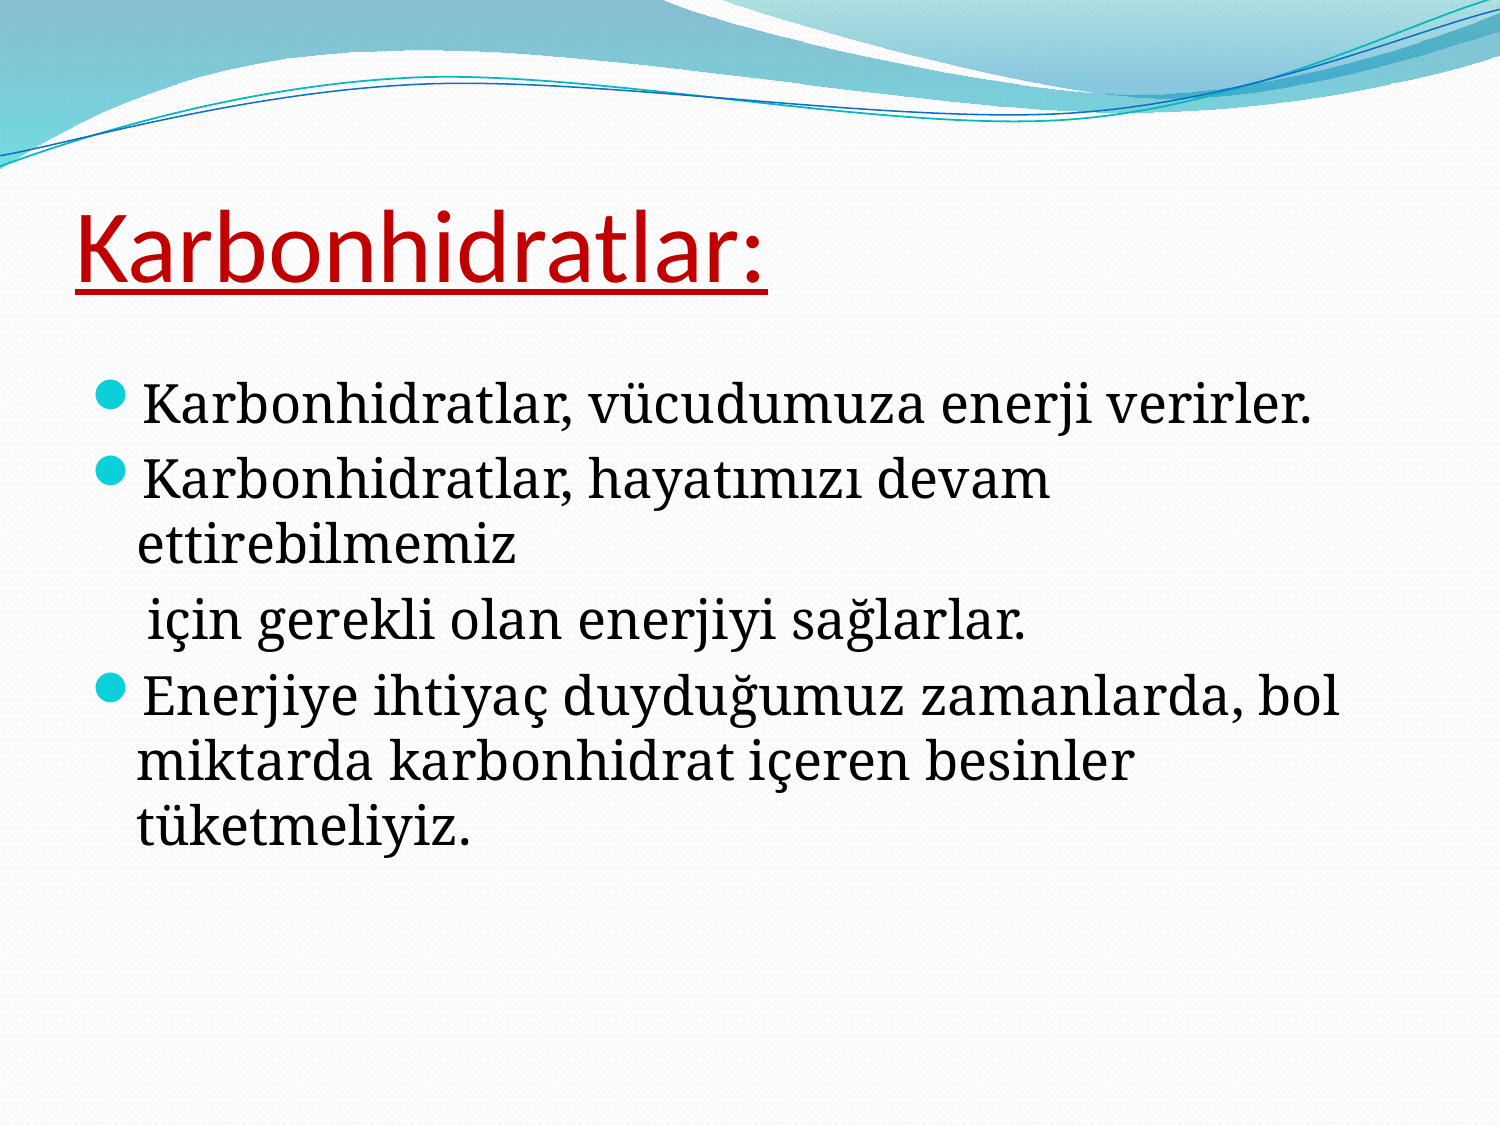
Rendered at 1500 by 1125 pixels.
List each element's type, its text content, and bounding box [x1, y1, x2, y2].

title Karbonhidratlar: [75, 115, 1425, 303]
list Karbonhidratlar, vücudumuza enerji verirler. Karbonhidratlar, hayatımızı devam ettirebilmemiz için gerekli olan enerjiyi sağlarlar. Enerjiye ihtiyaç duyduğumuz zamanlarda, bol miktarda karbonhidrat içeren besinler tüketmeliyiz. [76, 361, 1427, 773]
